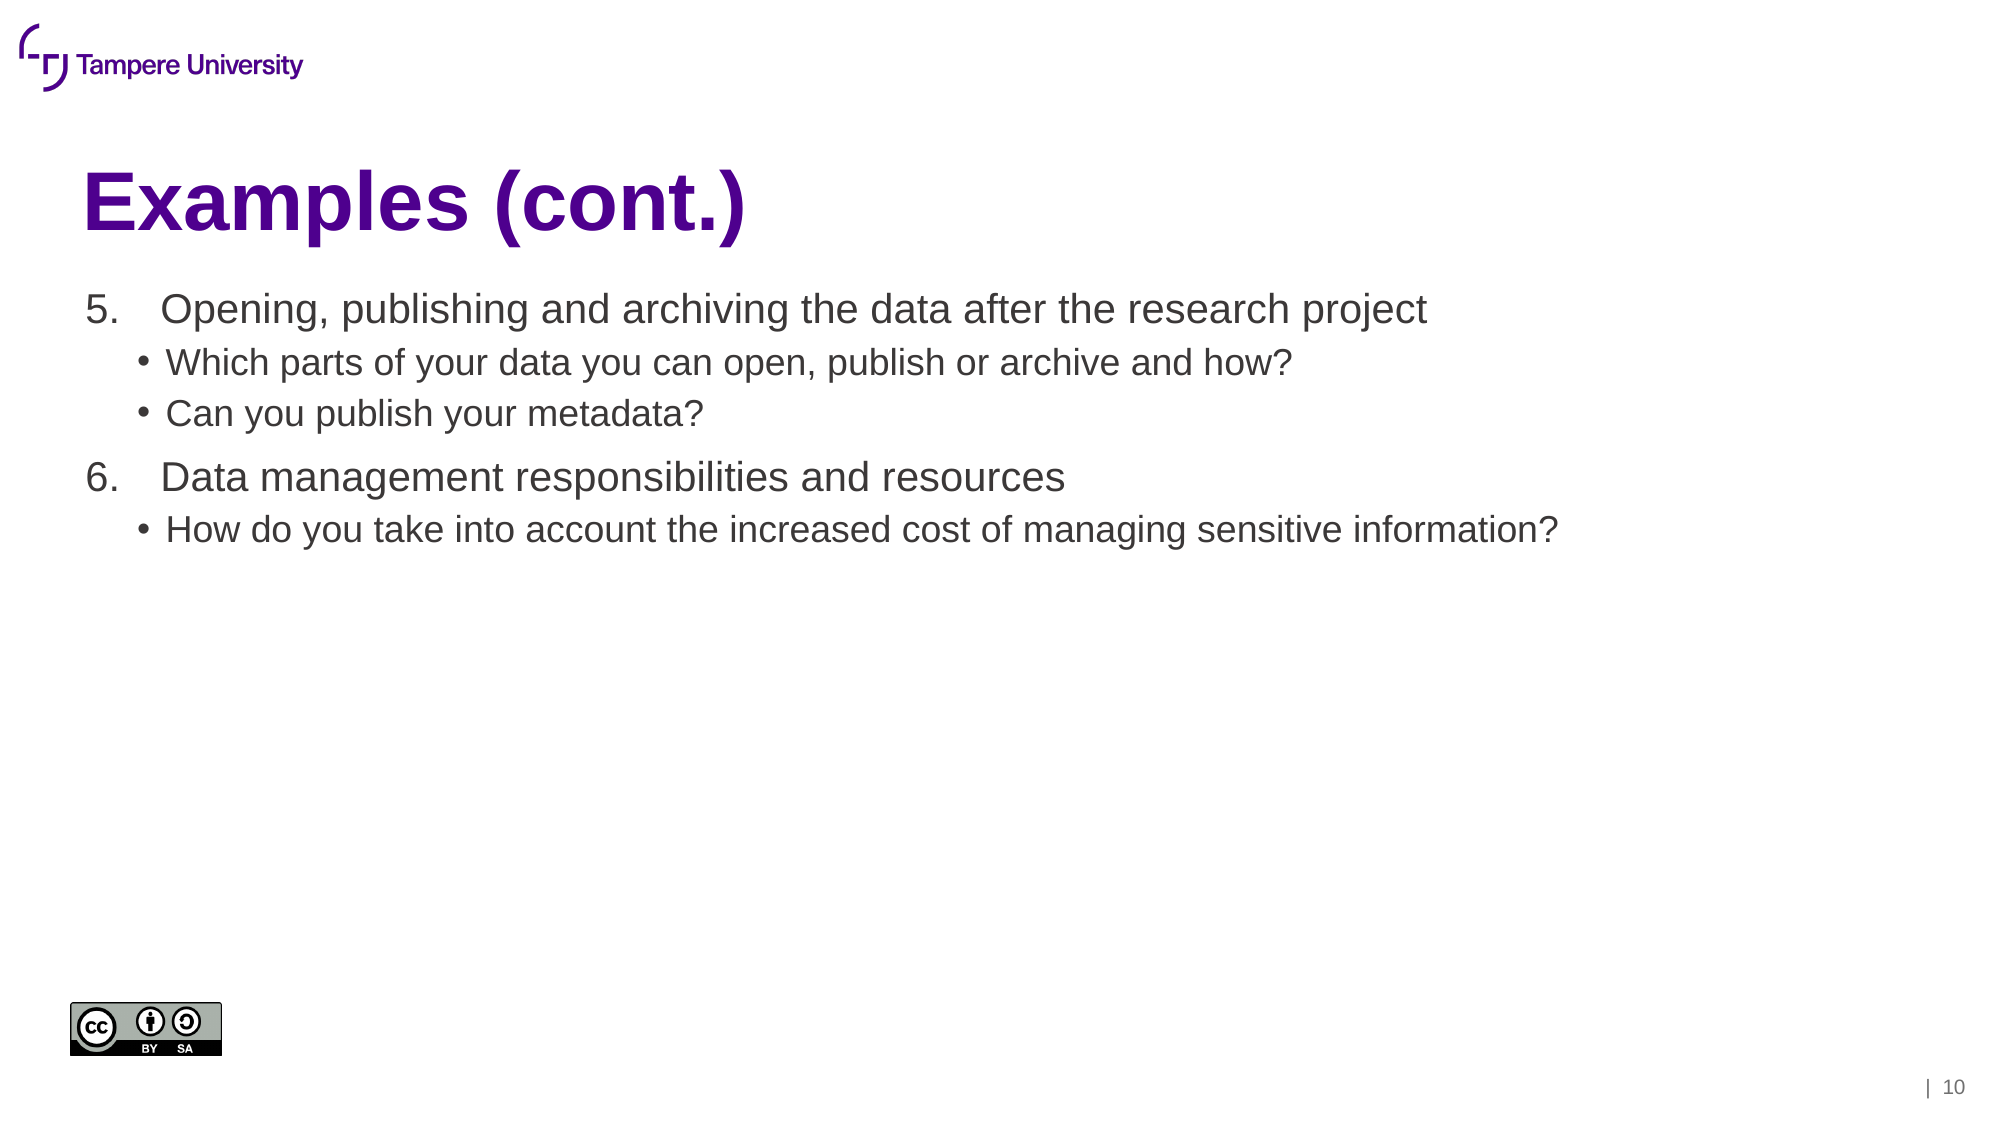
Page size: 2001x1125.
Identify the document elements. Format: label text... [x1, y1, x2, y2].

picture [4, 5, 321, 107]
picture [70, 1002, 222, 1056]
slide_number | 9 [1918, 1064, 1981, 1107]
list Opening, publishing and archiving the data after the research project Which parts of your data you can open, publish or archive and how? Can you publish your metadata? Data management responsibilities and resources How do you take into account the increased cost of managing sensitive information? [70, 280, 1796, 994]
title Examples (cont.) [67, 149, 1793, 256]
